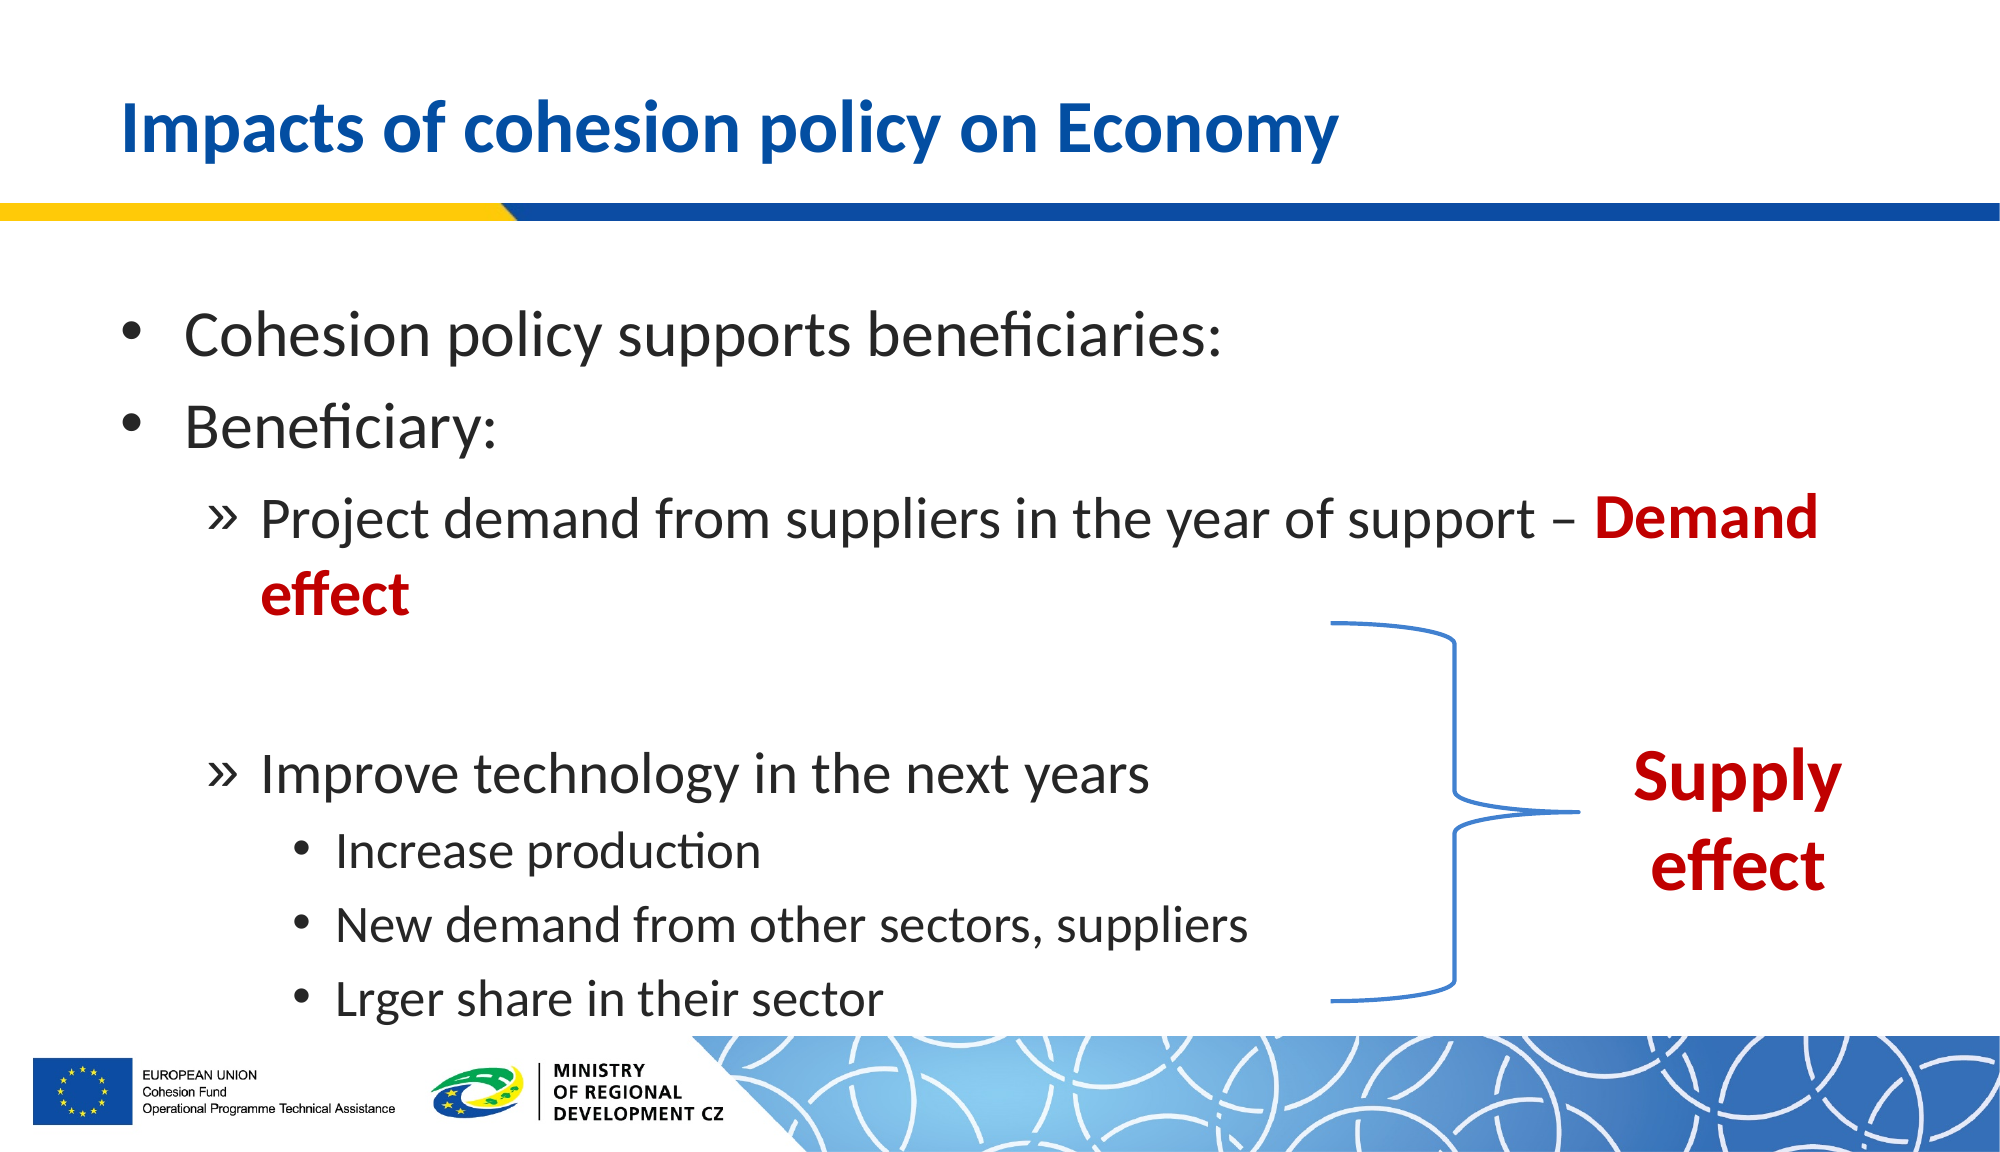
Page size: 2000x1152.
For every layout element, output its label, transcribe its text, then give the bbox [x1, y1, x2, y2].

picture [0, 1036, 2000, 1152]
text_box Supply effect [1602, 717, 1874, 913]
picture [0, 203, 2000, 221]
list Cohesion policy supports beneficiaries: Beneficiary: Project demand from suppliers in the year of support – Demand effect Improve technology in the next years Increase production New demand from other sectors, suppliers Lrger share in their sector [99, 280, 1900, 1041]
text_box [1330, 622, 1580, 1002]
title Impacts of cohesion policy on Economy [99, 46, 1900, 198]
